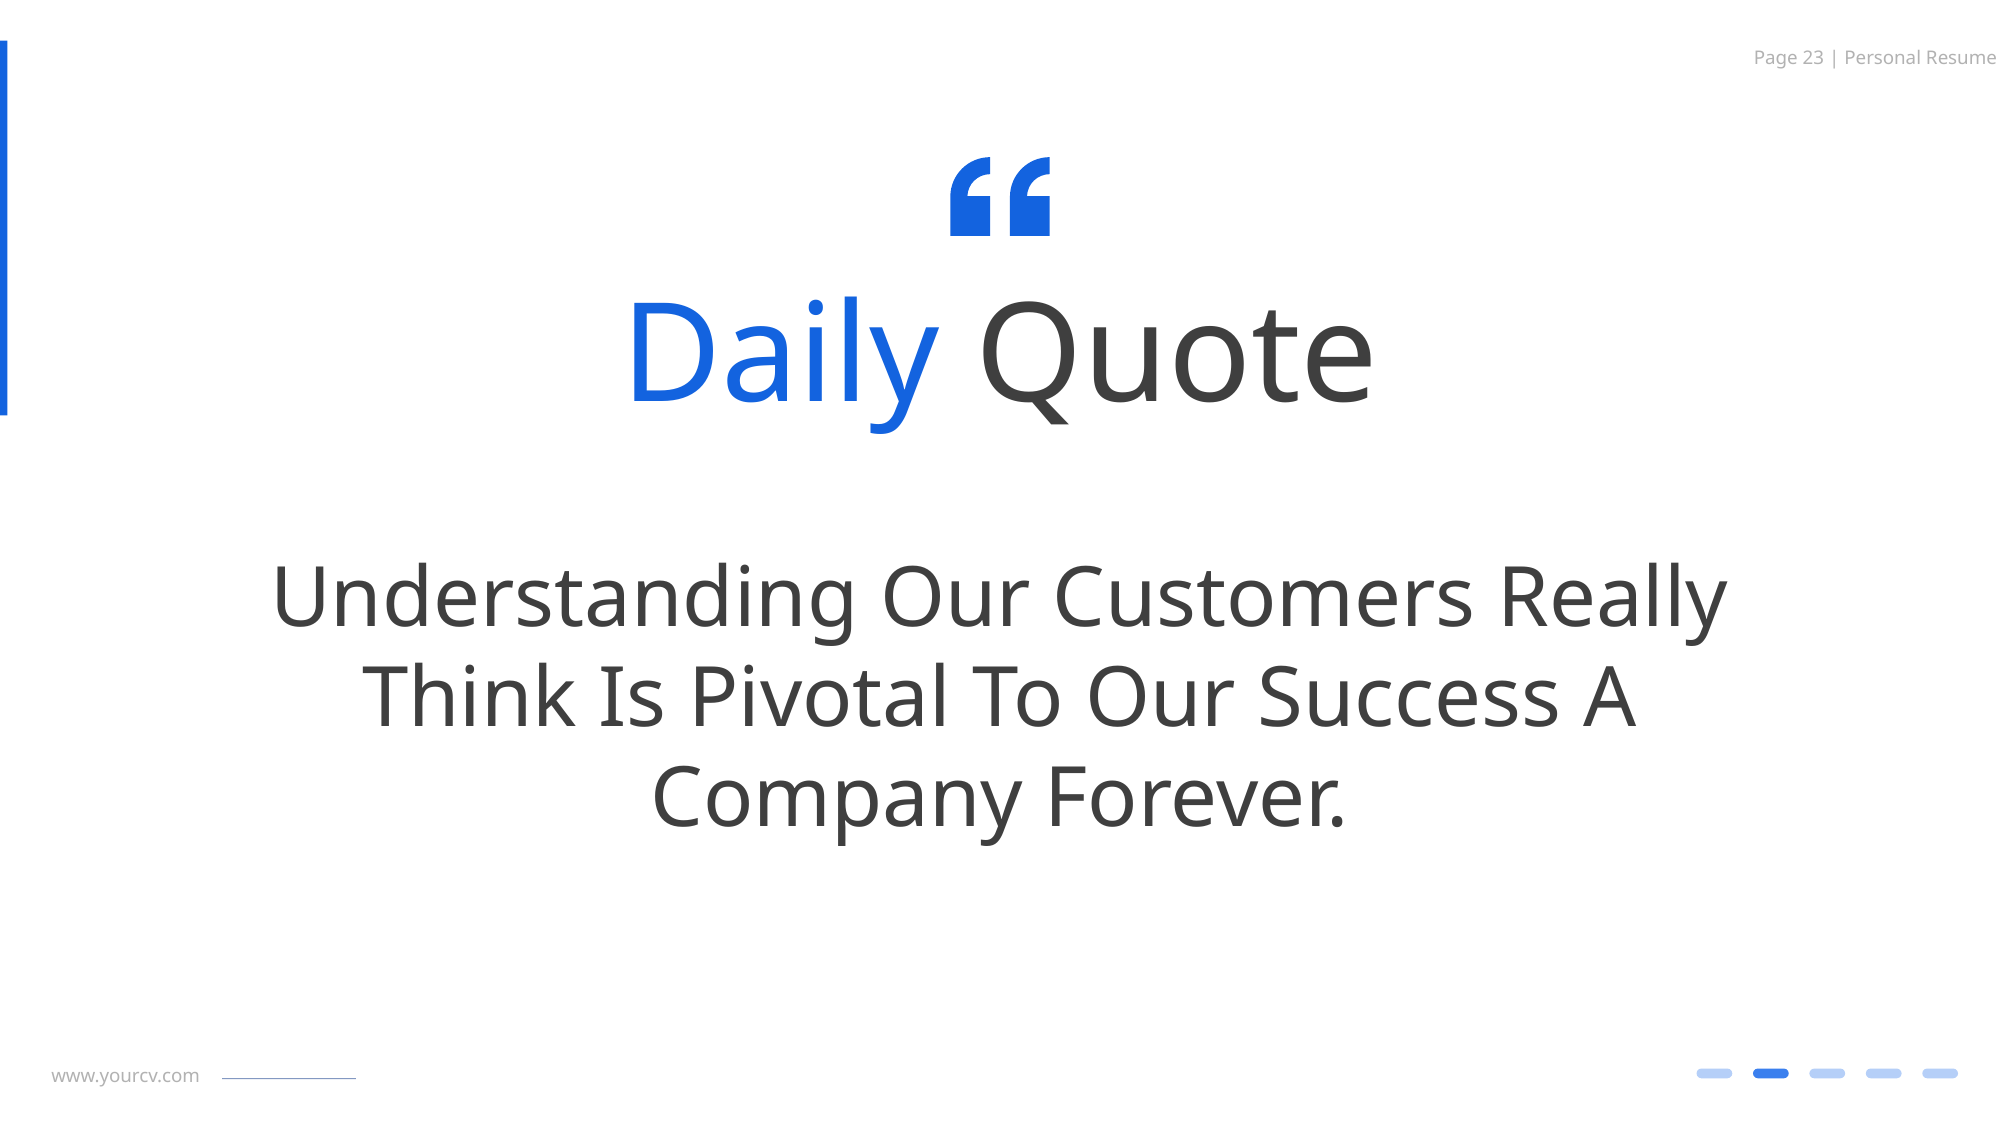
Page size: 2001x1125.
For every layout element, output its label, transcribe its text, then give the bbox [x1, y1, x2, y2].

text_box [1696, 1068, 1959, 1079]
text_box Understanding Our Customers Really Think Is Pivotal To Our Success A Company Forever. [211, 535, 1789, 851]
text_box www.yourcv.com [36, 1056, 215, 1094]
text_box [0, 39, 8, 416]
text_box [950, 157, 1050, 236]
text_box Daily Quote [554, 257, 1446, 437]
text_box Page 23 | Personal Resume [1668, 38, 2000, 79]
